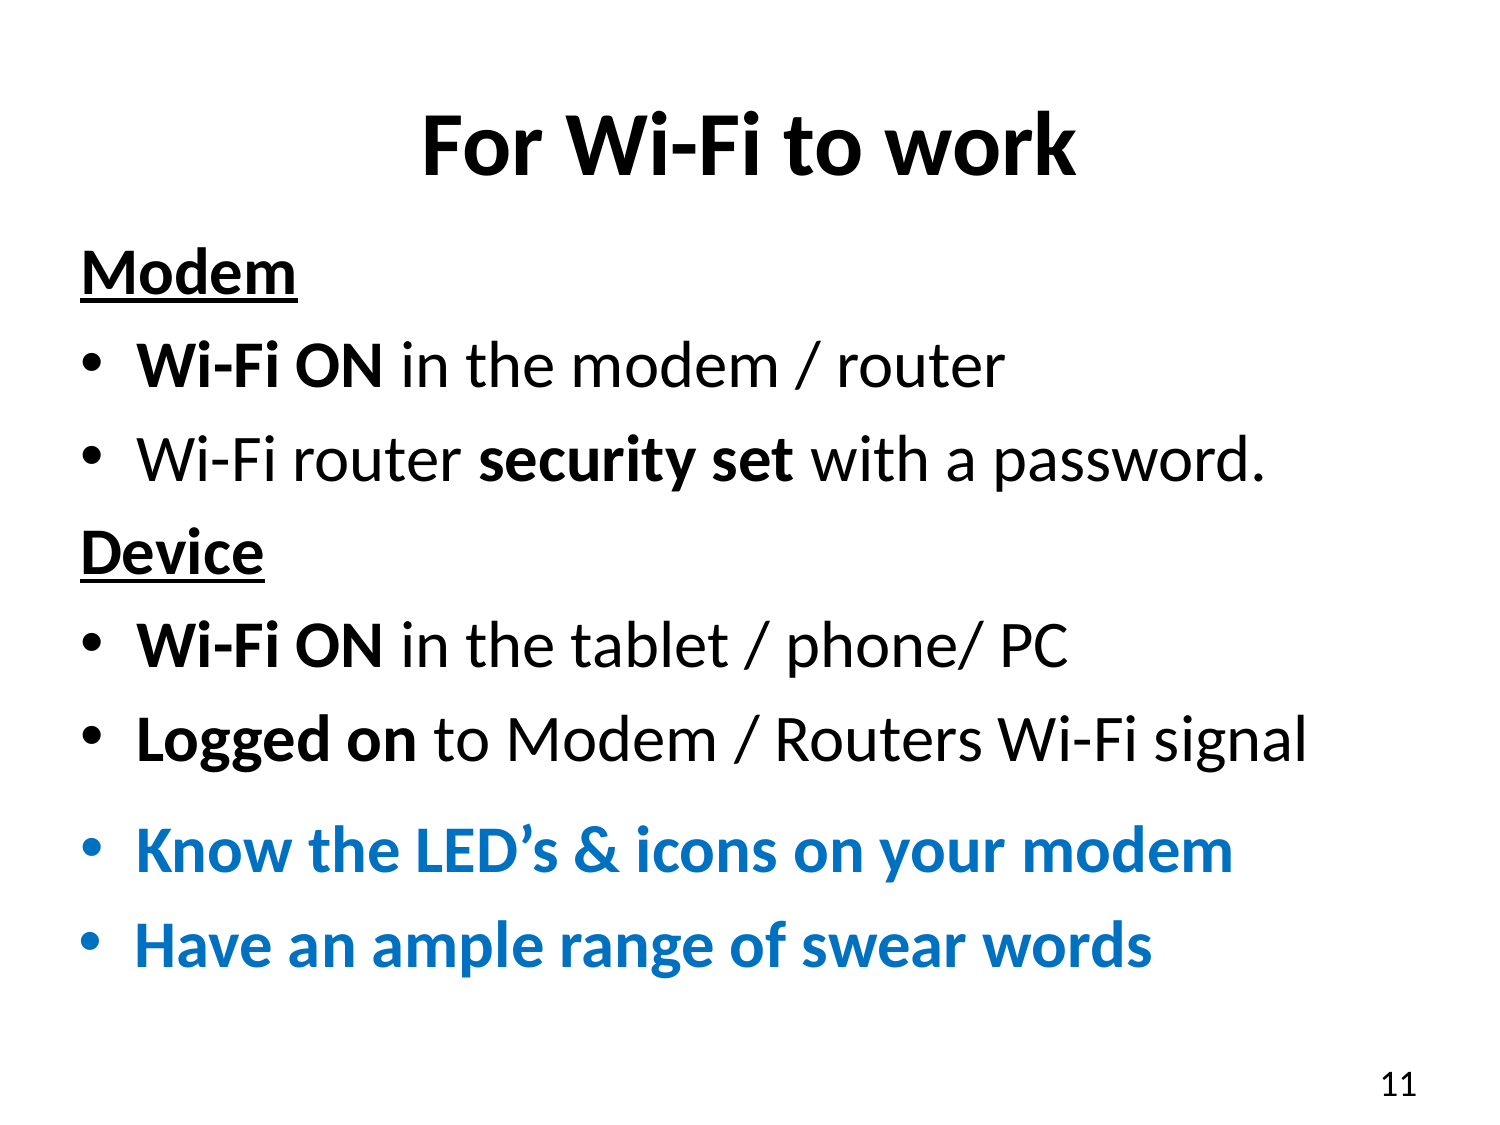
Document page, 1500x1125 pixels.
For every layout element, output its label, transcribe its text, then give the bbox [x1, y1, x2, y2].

text_box Know the LED’s & icons on your modem [64, 798, 1447, 905]
text_box Have an ample range of swear words [63, 893, 1446, 1000]
list Modem Wi-Fi ON in the modem / router Wi-Fi router security set with a password. Device Wi-Fi ON in the tablet / phone/ PC Logged on to Modem / Routers Wi-Fi signal [64, 219, 1447, 798]
text_box 11 [1364, 1051, 1433, 1112]
title For Wi-Fi to work [75, 45, 1425, 219]
